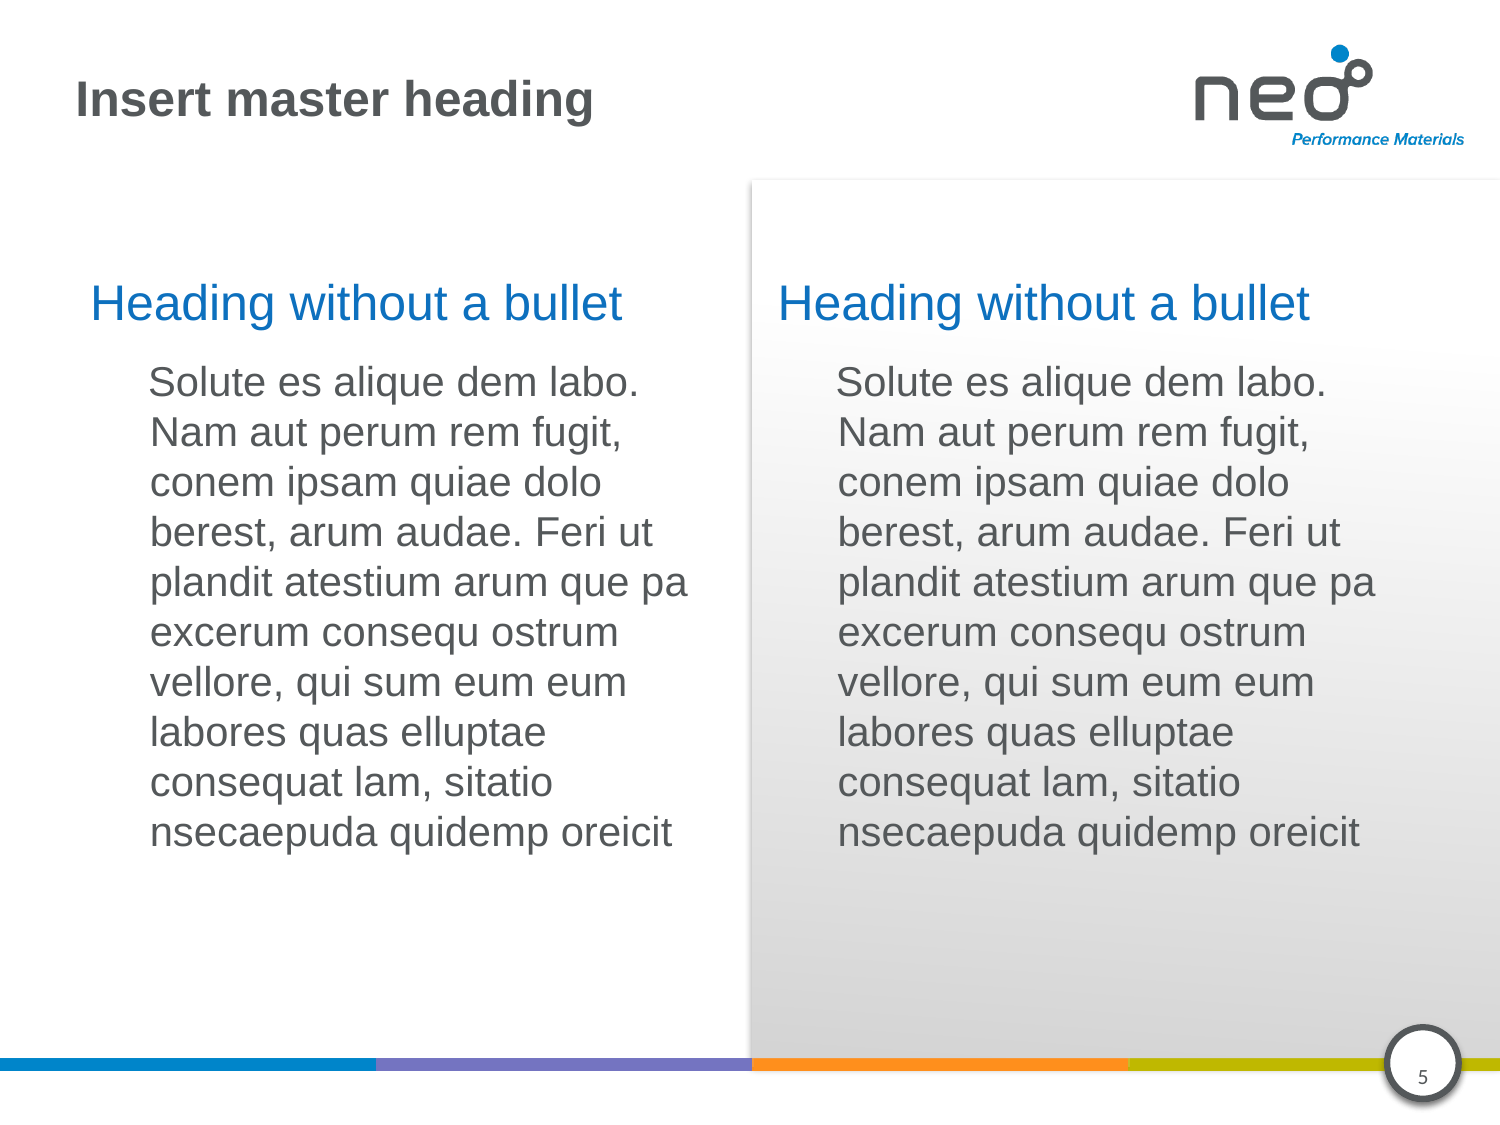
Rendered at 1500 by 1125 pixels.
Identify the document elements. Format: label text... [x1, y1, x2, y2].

list Heading without a bullet Solute es alique dem labo. Nam aut perum rem fugit, conem ipsam quiae dolo berest, arum audae. Feri ut plandit atestium arum que pa excerum consequ ostrum vellore, qui sum eum eum labores quas elluptae consequat lam, sitatio nsecaepuda quidemp oreicit [762, 262, 1425, 1005]
picture [377, 1058, 1384, 1071]
picture [1462, 1058, 1500, 1071]
picture [1168, 2, 1486, 180]
list Heading without a bullet Solute es alique dem labo. Nam aut perum rem fugit, conem ipsam quiae dolo berest, arum audae. Feri ut plandit atestium arum que pa excerum consequ ostrum vellore, qui sum eum eum labores quas elluptae consequat lam, sitatio nsecaepuda quidemp oreicit [75, 262, 738, 1005]
title Insert master heading [60, 12, 1240, 181]
